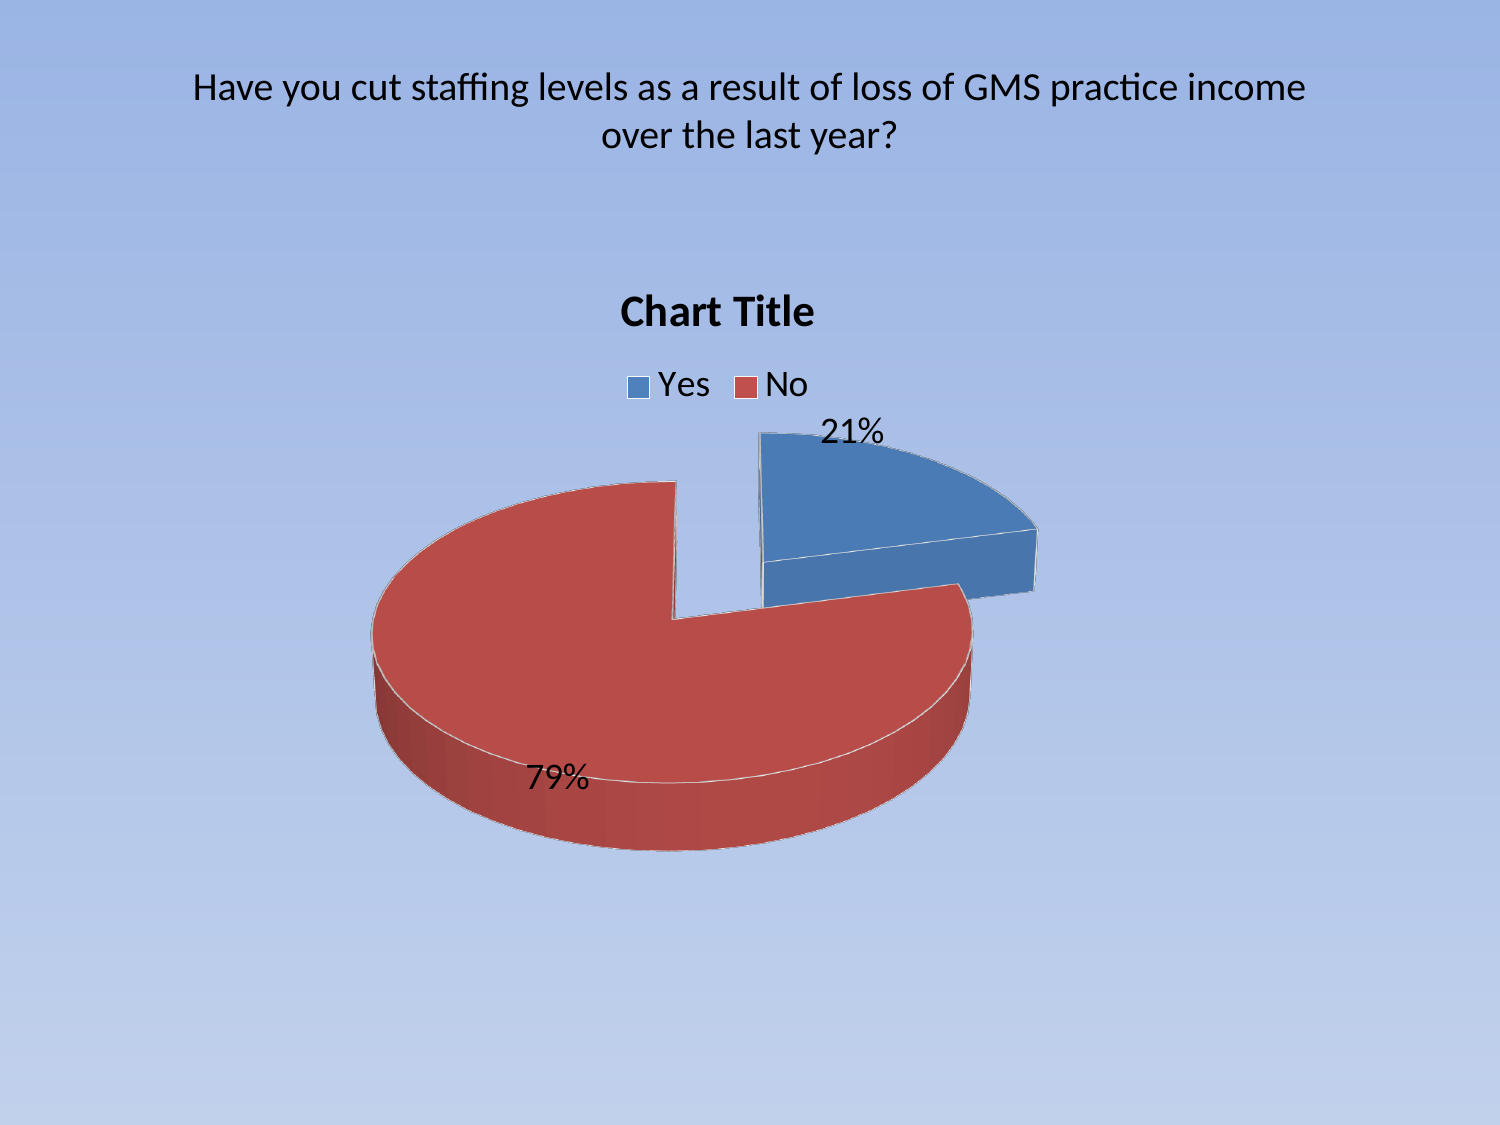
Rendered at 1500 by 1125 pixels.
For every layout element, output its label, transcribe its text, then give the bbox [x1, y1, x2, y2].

chart [245, 257, 1191, 873]
title Have you cut staffing levels as a result of loss of GMS practice income over the last year? [156, 52, 1344, 164]
